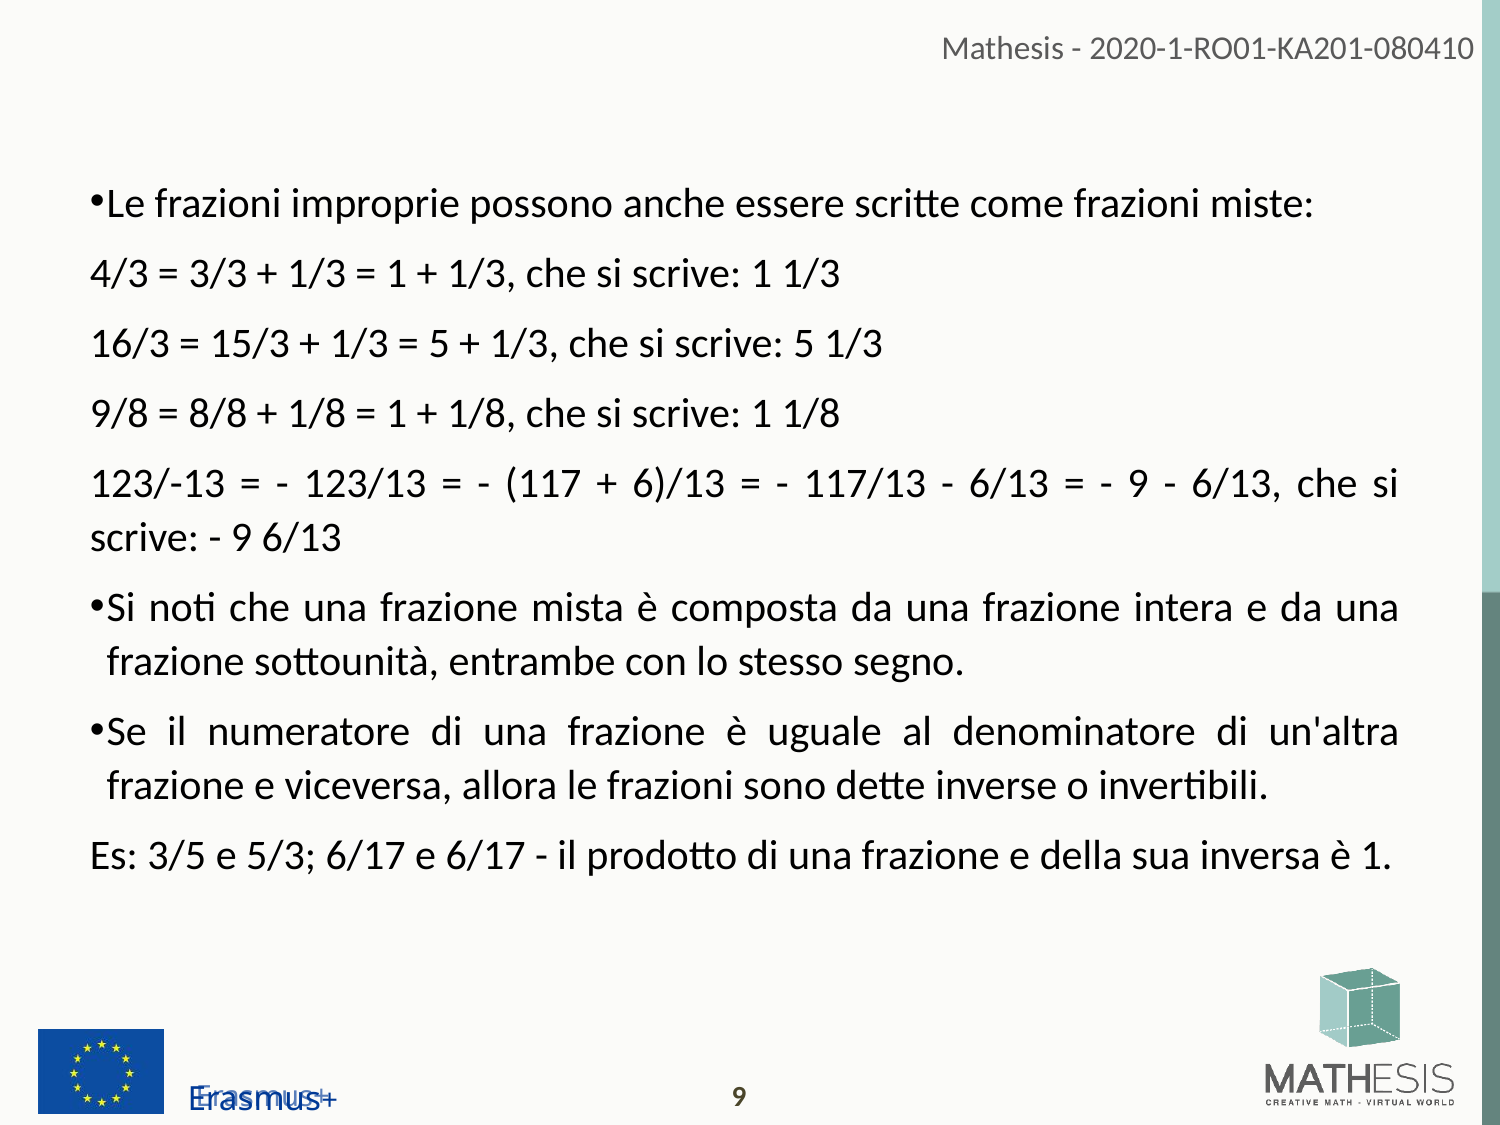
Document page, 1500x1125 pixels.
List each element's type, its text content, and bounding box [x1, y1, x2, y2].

picture [38, 1029, 164, 1114]
list Le frazioni improprie possono anche essere scritte come frazioni miste: 4/3 = 3/3 + 1/3 = 1 + 1/3, che si scrive: 1 1/3 16/3 = 15/3 + 1/3 = 5 + 1/3, che si scrive: 5 1/3 9/8 = 8/8 + 1/8 = 1 + 1/8, che si scrive: 1 1/8 123/-13 = - 123/13 = - (117 + 6)/13 = - 117/13 - 6/13 = - 9 - 6/13, che si scrive: - 9 6/13 Si noti che una frazione mista è composta da una frazione intera e da una frazione sottounità, entrambe con lo stesso segno. Se il numeratore di una frazione è uguale al denominatore di un'altra frazione e viceversa, allora le frazioni sono dette inverse o invertibili. Es: 3/5 e 5/3; 6/17 e 6/17 - il prodotto di una frazione e della sua inversa è 1. [75, 164, 1425, 907]
